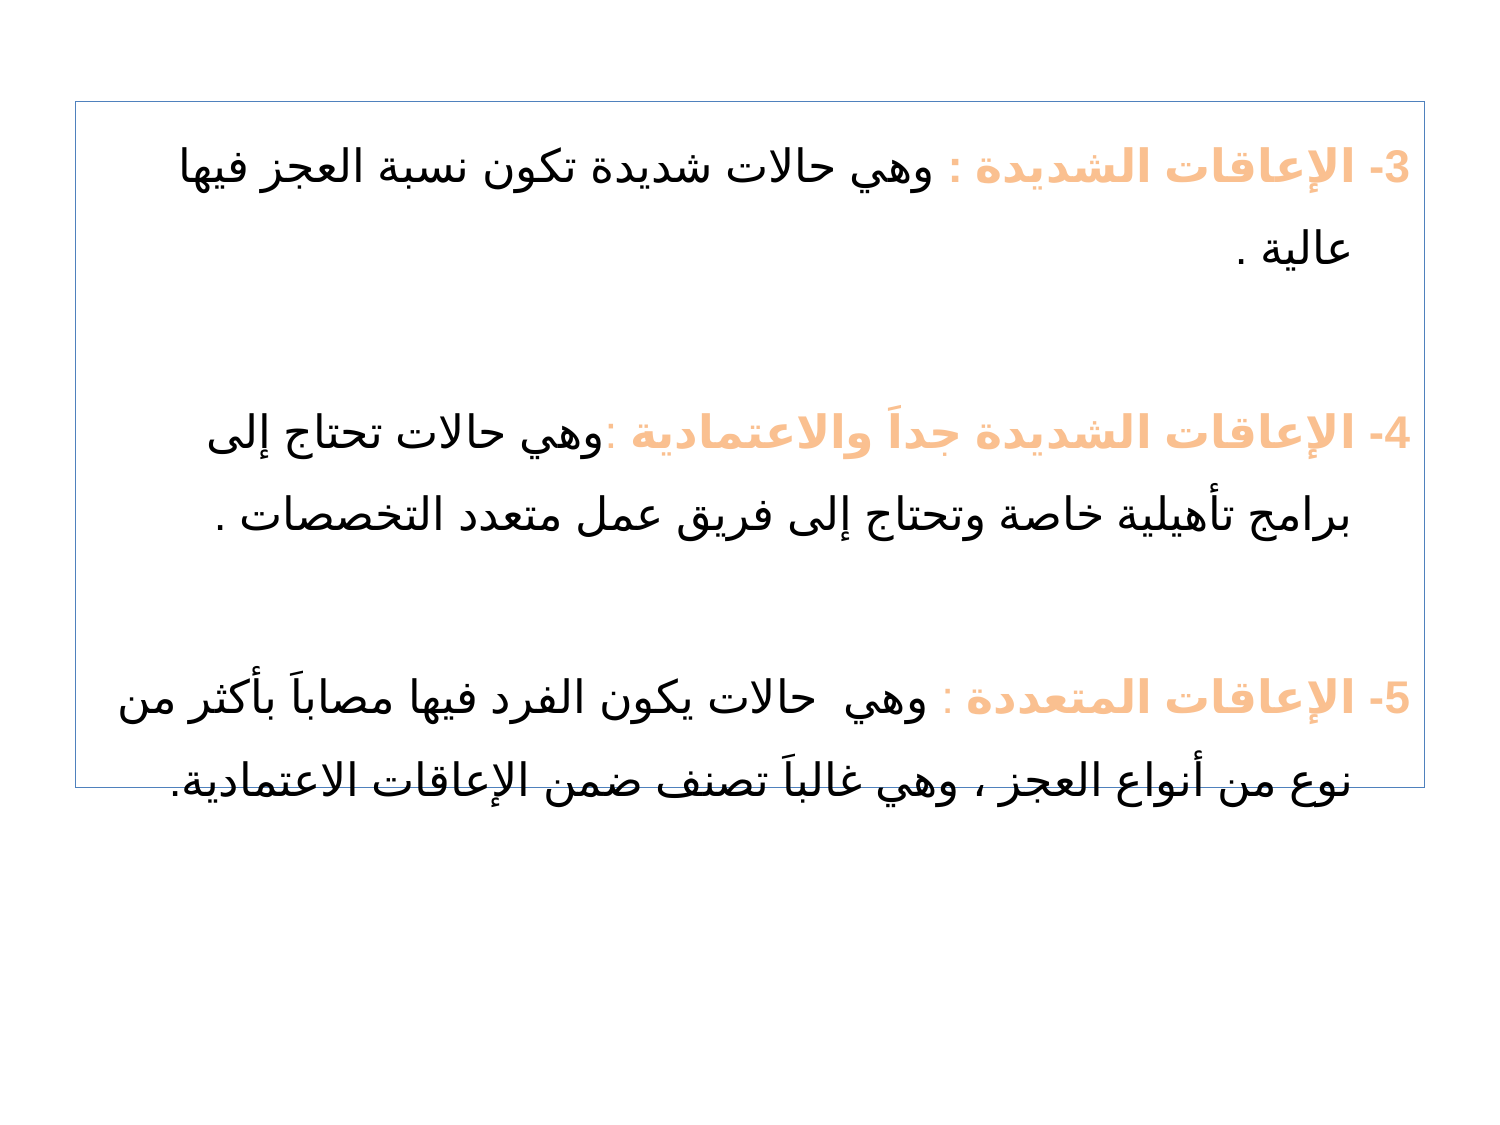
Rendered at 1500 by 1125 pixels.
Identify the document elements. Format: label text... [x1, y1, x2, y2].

list 3- الإعاقات الشديدة : وهي حالات شديدة تكون نسبة العجز فيها عالية . 4- الإعاقات الشديدة جداَ والاعتمادية :وهي حالات تحتاج إلى برامج تأهيلية خاصة وتحتاج إلى فريق عمل متعدد التخصصات . 5- الإعاقات المتعددة : وهي حالات يكون الفرد فيها مصاباَ بأكثر من نوع من أنواع العجز ، وهي غالباَ تصنف ضمن الإعاقات الاعتمادية. [75, 101, 1425, 788]
